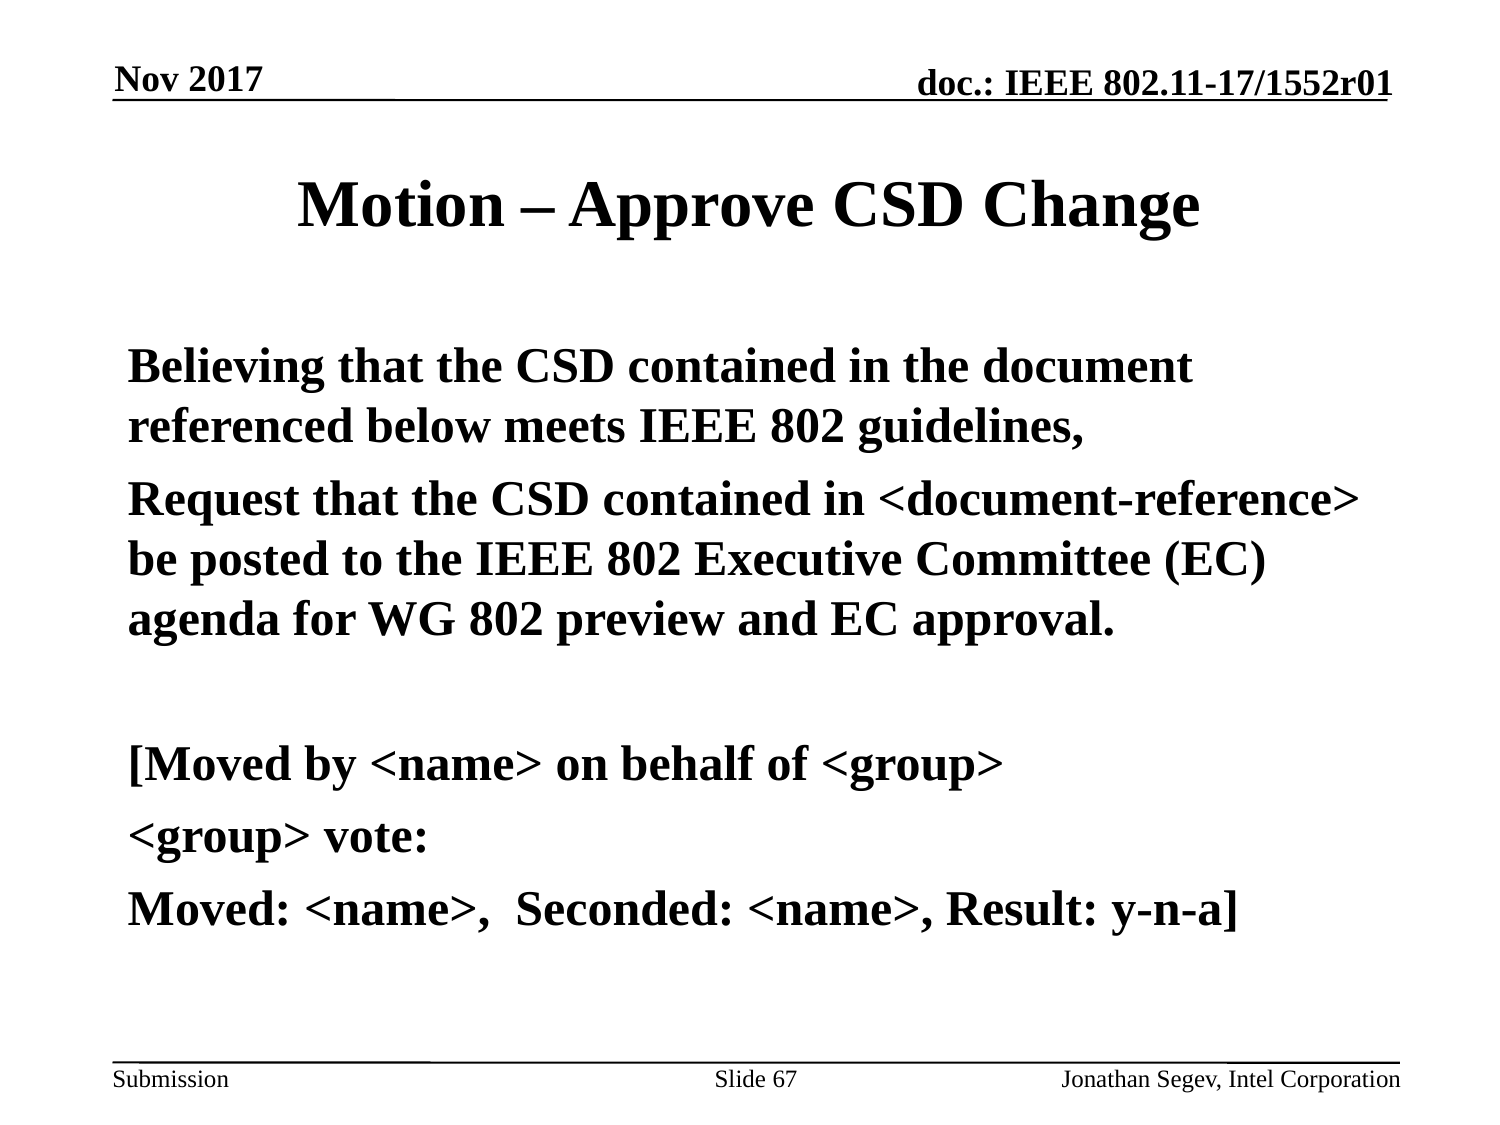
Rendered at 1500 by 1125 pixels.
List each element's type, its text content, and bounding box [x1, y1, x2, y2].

footer Jonathan Segev, Intel Corporation [878, 1061, 1402, 1093]
title Motion – Approve CSD Change [112, 112, 1388, 288]
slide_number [114, 54, 423, 100]
list Believing that the CSD contained in the document referenced below meets IEEE 802 guidelines, Request that the CSD contained in <document-reference> be posted to the IEEE 802 Executive Committee (EC) agenda for WG 802 preview and EC approval. [Moved by <name> on behalf of <group> <group> vote: Moved: <name>, Seconded: <name>, Result: y-n-a] [112, 324, 1388, 1000]
slide_number Slide 67 [712, 1061, 800, 1123]
